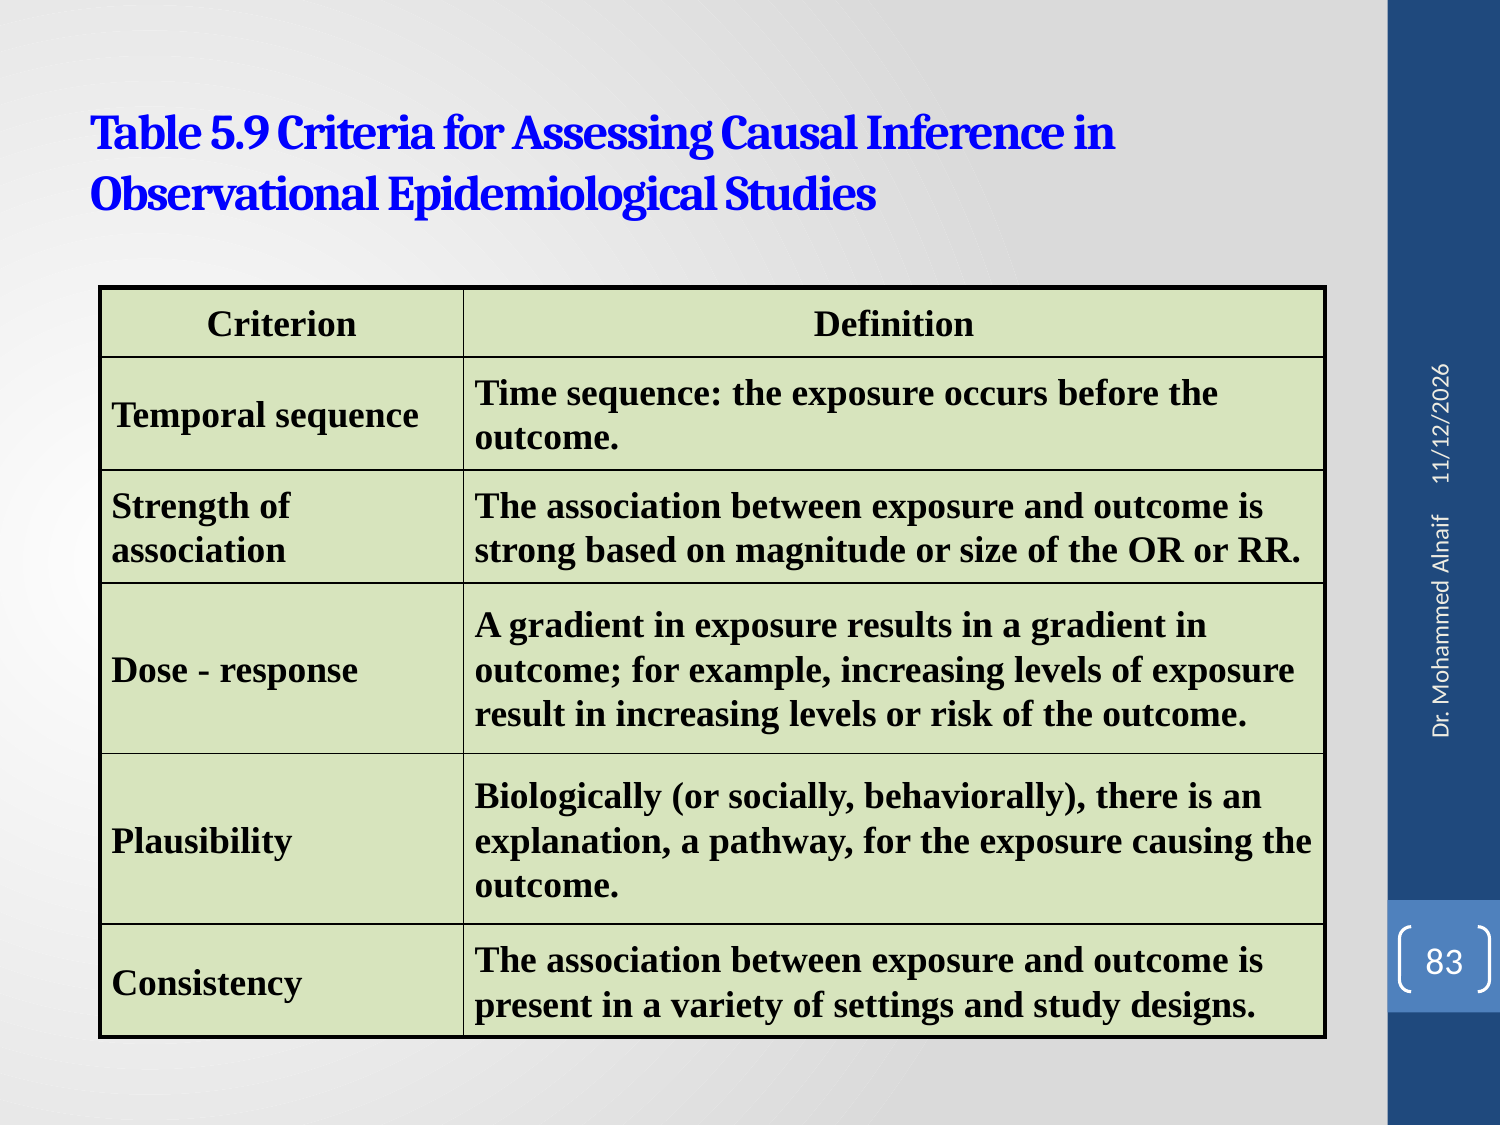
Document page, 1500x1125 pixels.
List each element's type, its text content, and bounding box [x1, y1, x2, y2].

table_cell The association between exposure and outcome is strong based on magnitude or size of the OR or RR. [464, 471, 1323, 582]
table_header Criterion [102, 290, 463, 356]
slide_number 83 [1397, 925, 1492, 994]
table_cell Time sequence: the exposure occurs before the outcome. [464, 358, 1323, 469]
table_cell Temporal sequence [102, 358, 463, 469]
footer Dr. Mohammed Alnaif [1408, 500, 1469, 889]
title Table 5.9 Criteria for Assessing Causal Inference in Observational Epidemiological Studies [75, 87, 1325, 233]
table_cell A gradient in exposure results in a gradient in outcome; for example, increasing levels of exposure result in increasing levels or risk of the outcome. [464, 584, 1323, 753]
table_cell The association between exposure and outcome is present in a variety of settings and study designs. [464, 925, 1323, 1035]
table_cell Biologically (or socially, behaviorally), there is an explanation, a pathway, for the exposure causing the outcome. [464, 754, 1323, 923]
table_cell Strength of association [102, 471, 463, 582]
table_cell Consistency [102, 925, 463, 1035]
table_cell Plausibility [102, 754, 463, 923]
table_cell Dose - response [102, 584, 463, 753]
table_header Definition [464, 290, 1323, 356]
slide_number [1408, 100, 1469, 500]
